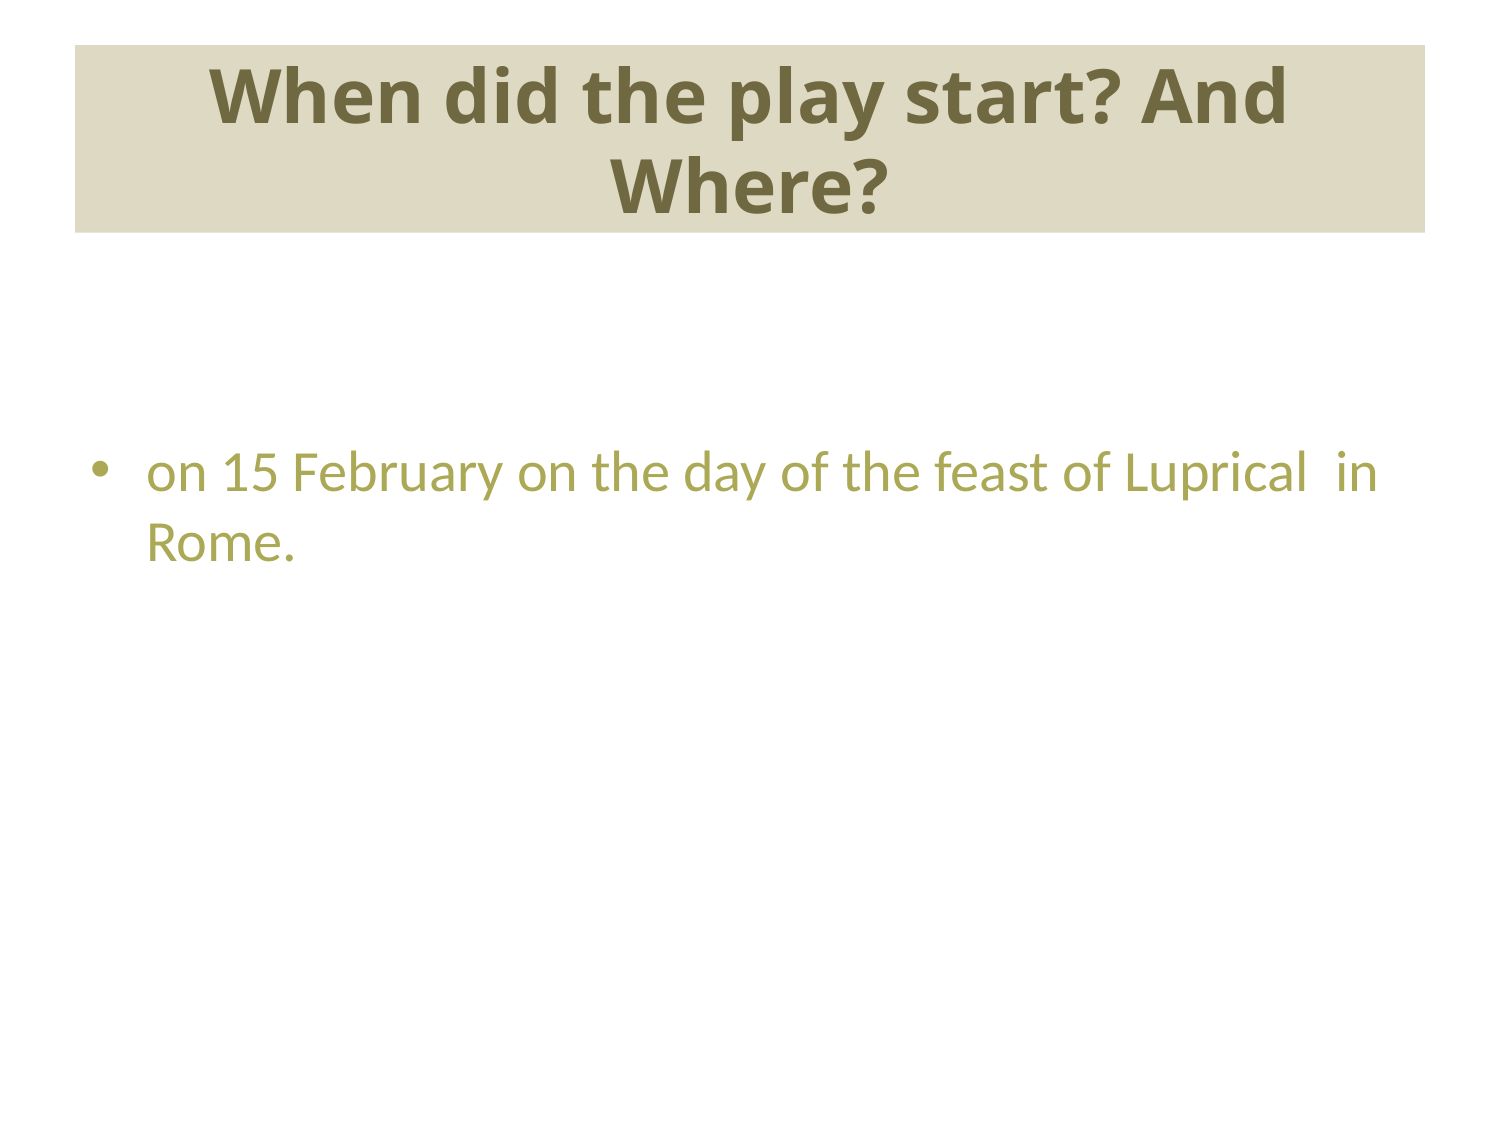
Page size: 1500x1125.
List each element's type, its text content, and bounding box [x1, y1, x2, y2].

list on 15 February on the day of the feast of Luprical in Rome. [75, 262, 1425, 1005]
title When did the play start? And Where? [75, 45, 1425, 233]
